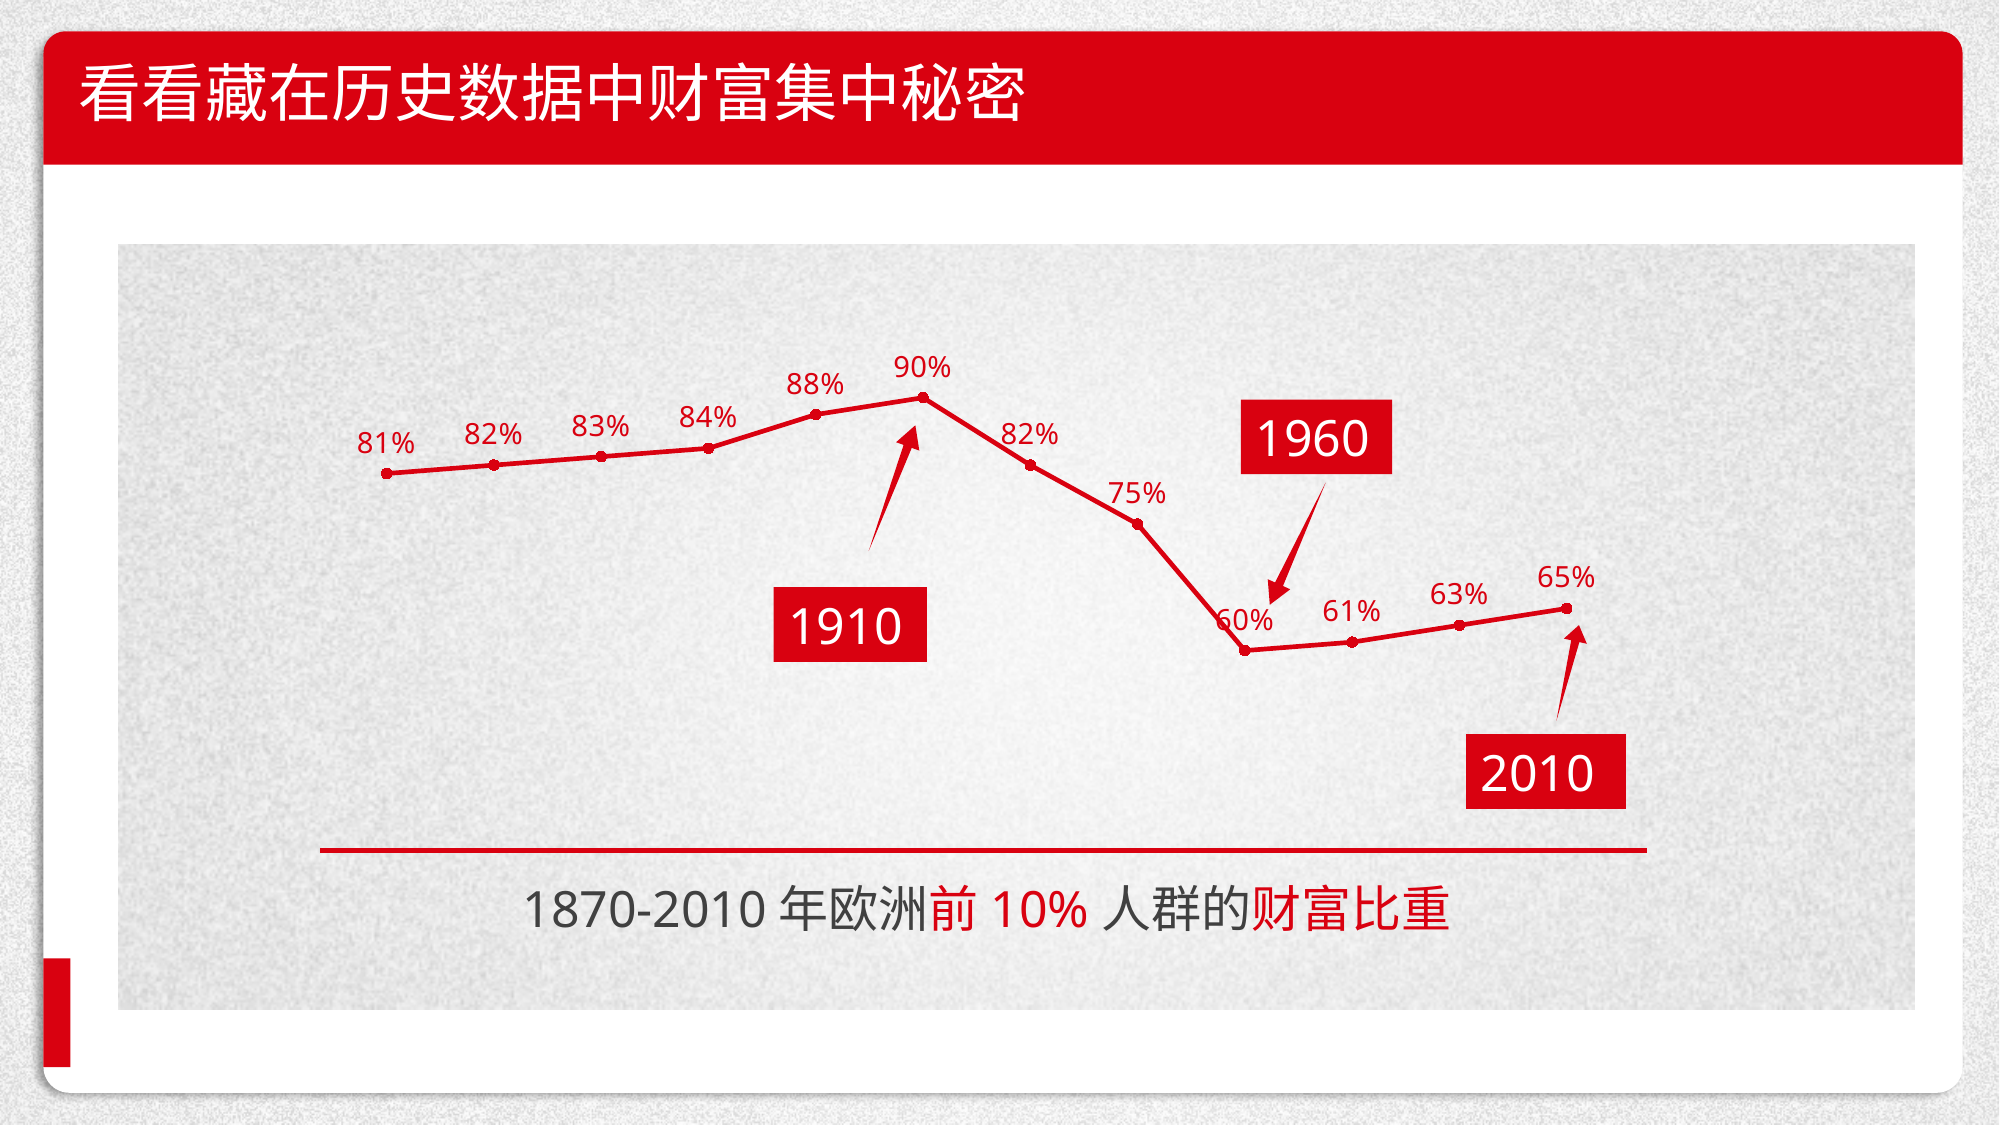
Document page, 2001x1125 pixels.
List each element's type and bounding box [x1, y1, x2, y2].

picture [0, 0, 2000, 1125]
text_box [283, 275, 1692, 1125]
